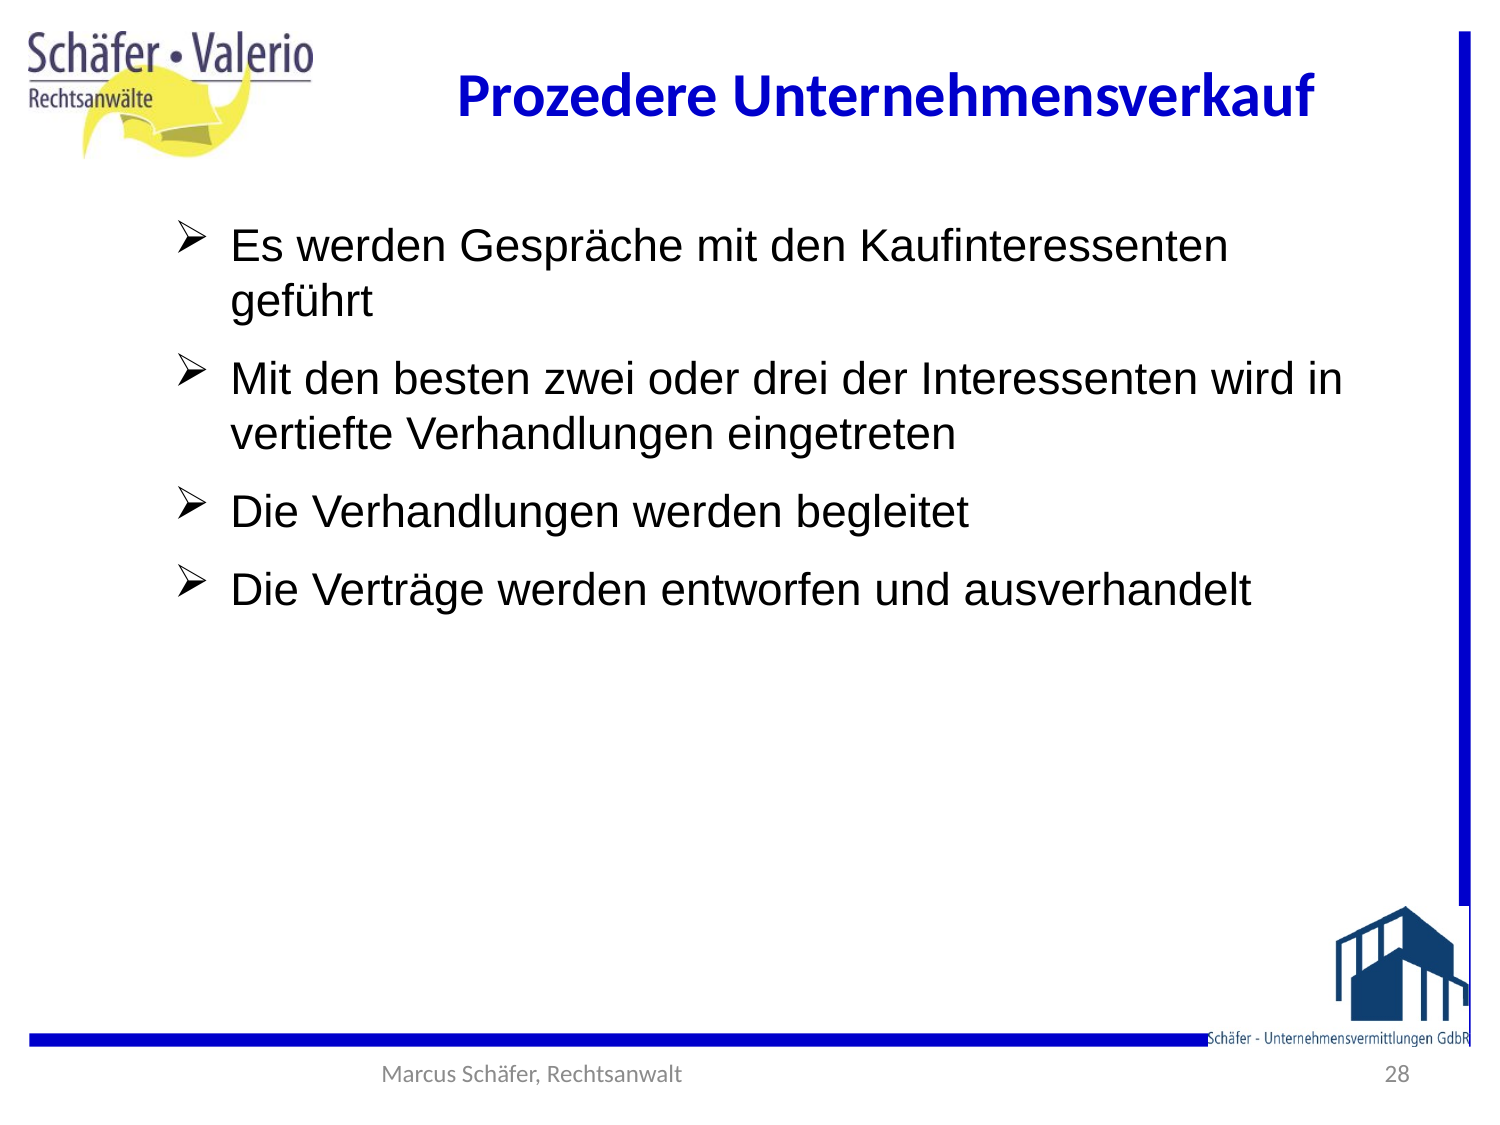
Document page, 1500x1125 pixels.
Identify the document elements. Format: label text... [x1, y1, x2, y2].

picture [1208, 905, 1470, 1048]
footer Marcus Schäfer, Rechtsanwalt [76, 1055, 988, 1103]
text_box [29, 31, 1471, 1048]
slide_number 28 [1074, 1055, 1425, 1103]
picture [28, 31, 314, 160]
